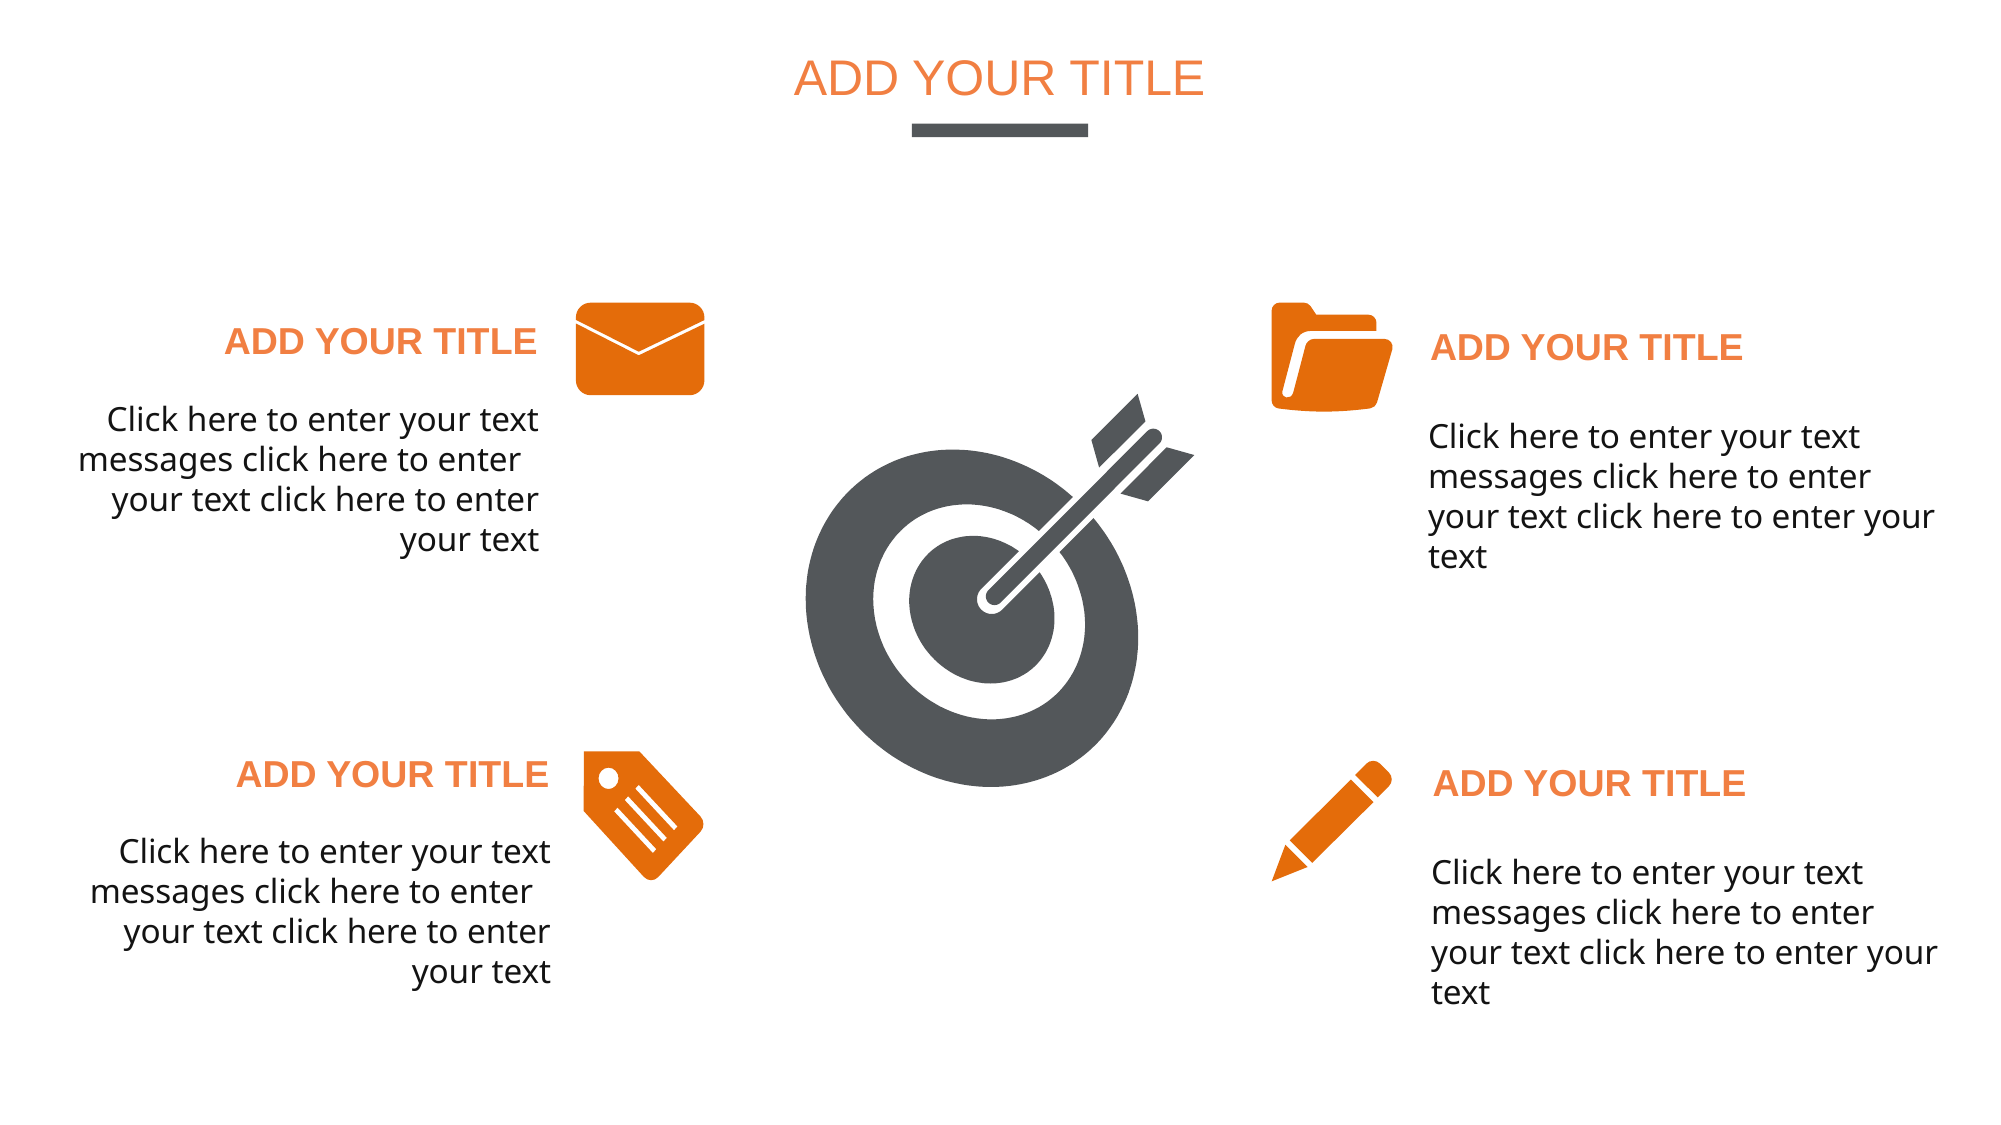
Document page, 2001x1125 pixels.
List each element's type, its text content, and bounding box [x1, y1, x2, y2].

text_box ADD YOUR TITLE [1418, 751, 1762, 812]
text_box [1091, 393, 1146, 468]
text_box [910, 121, 1090, 139]
text_box [1271, 844, 1308, 882]
text_box [1271, 302, 1393, 412]
text_box [805, 449, 1139, 787]
text_box ADD YOUR TITLE [1415, 315, 1759, 376]
text_box [1289, 779, 1374, 863]
text_box [985, 428, 1162, 606]
text_box Click here to enter your text messages click here to enter your text click here to enter your text [1416, 843, 1960, 1019]
text_box [573, 300, 707, 398]
text_box Click here to enter your text messages click here to enter your text click here to enter your text [31, 823, 567, 998]
text_box [583, 751, 704, 881]
text_box ADD YOUR TITLE [208, 309, 553, 370]
text_box Click here to enter your text messages click here to enter your text click here to enter your text [1413, 407, 1957, 583]
text_box [1120, 447, 1195, 502]
text_box [1355, 760, 1392, 798]
text_box Click here to enter your text messages click here to enter your text click here to enter your text [19, 390, 555, 566]
text_box ADD YOUR TITLE [220, 742, 565, 802]
text_box ADD YOUR TITLE [779, 37, 1221, 113]
